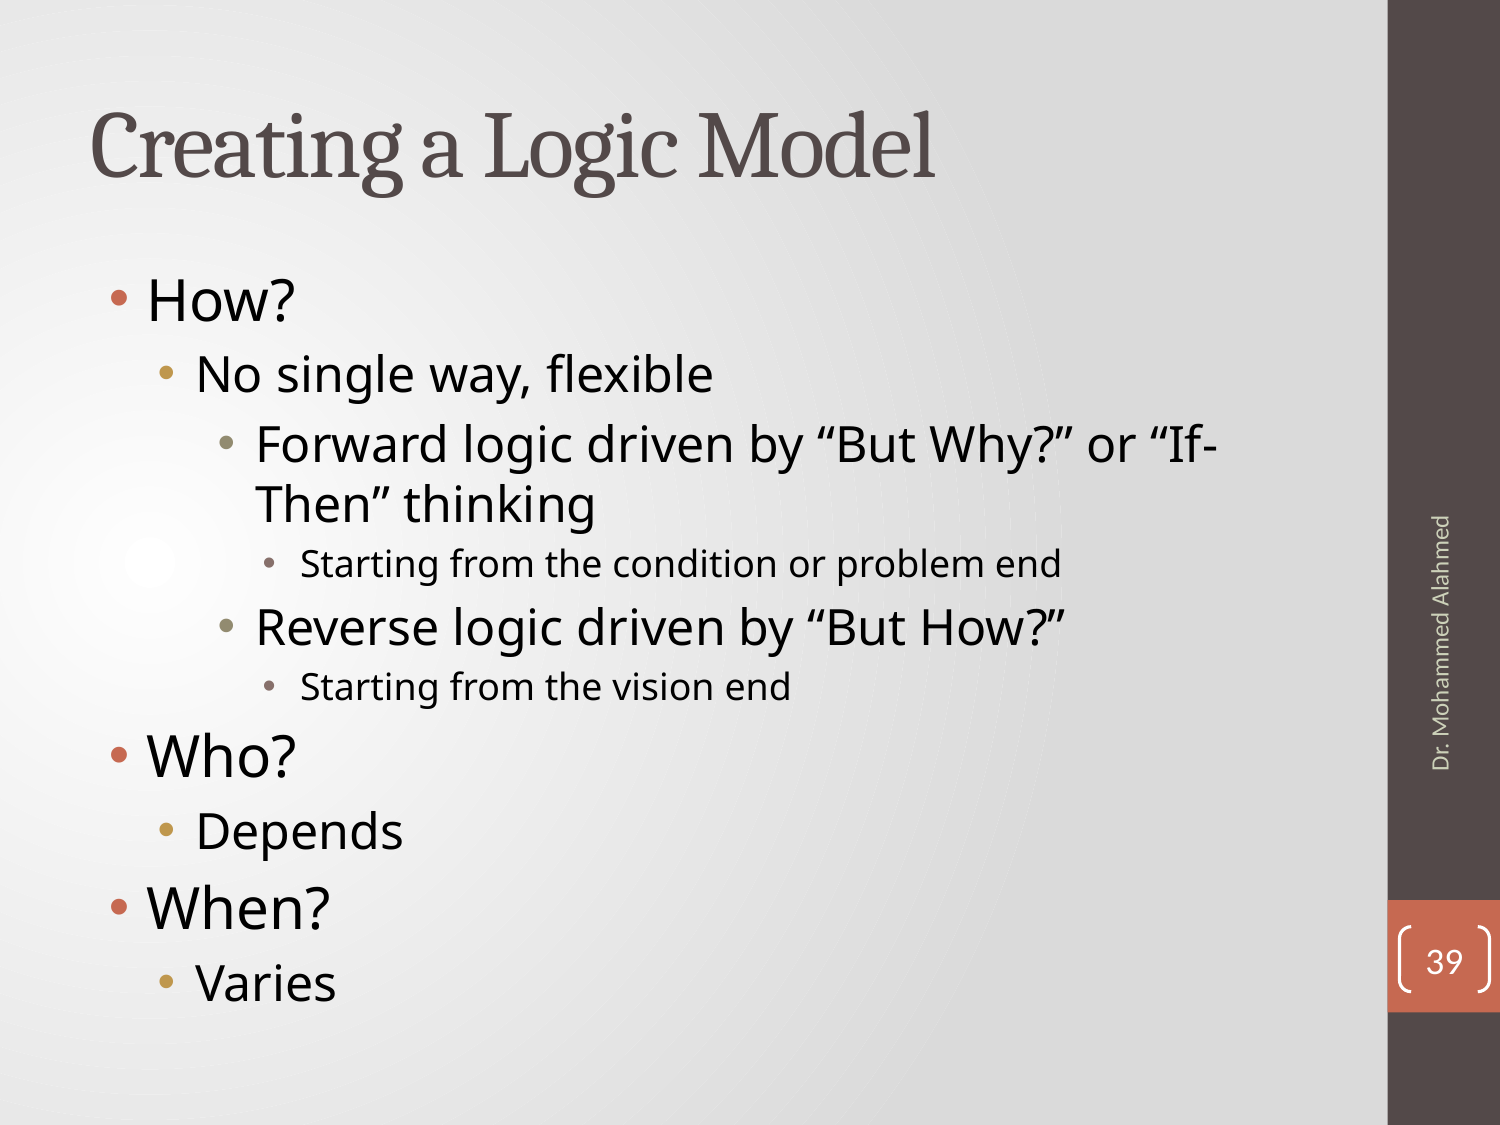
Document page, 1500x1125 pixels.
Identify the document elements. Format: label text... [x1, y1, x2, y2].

slide_number 39 [1397, 925, 1492, 994]
title Creating a Logic Model [75, 45, 1325, 233]
list How? No single way, flexible Forward logic driven by “But Why?” or “If-Then” thinking Starting from the condition or problem end Reverse logic driven by “But How?” Starting from the vision end Who? Depends When? Varies [75, 255, 1325, 1005]
footer Dr. Mohammed Alahmed [1408, 500, 1469, 889]
